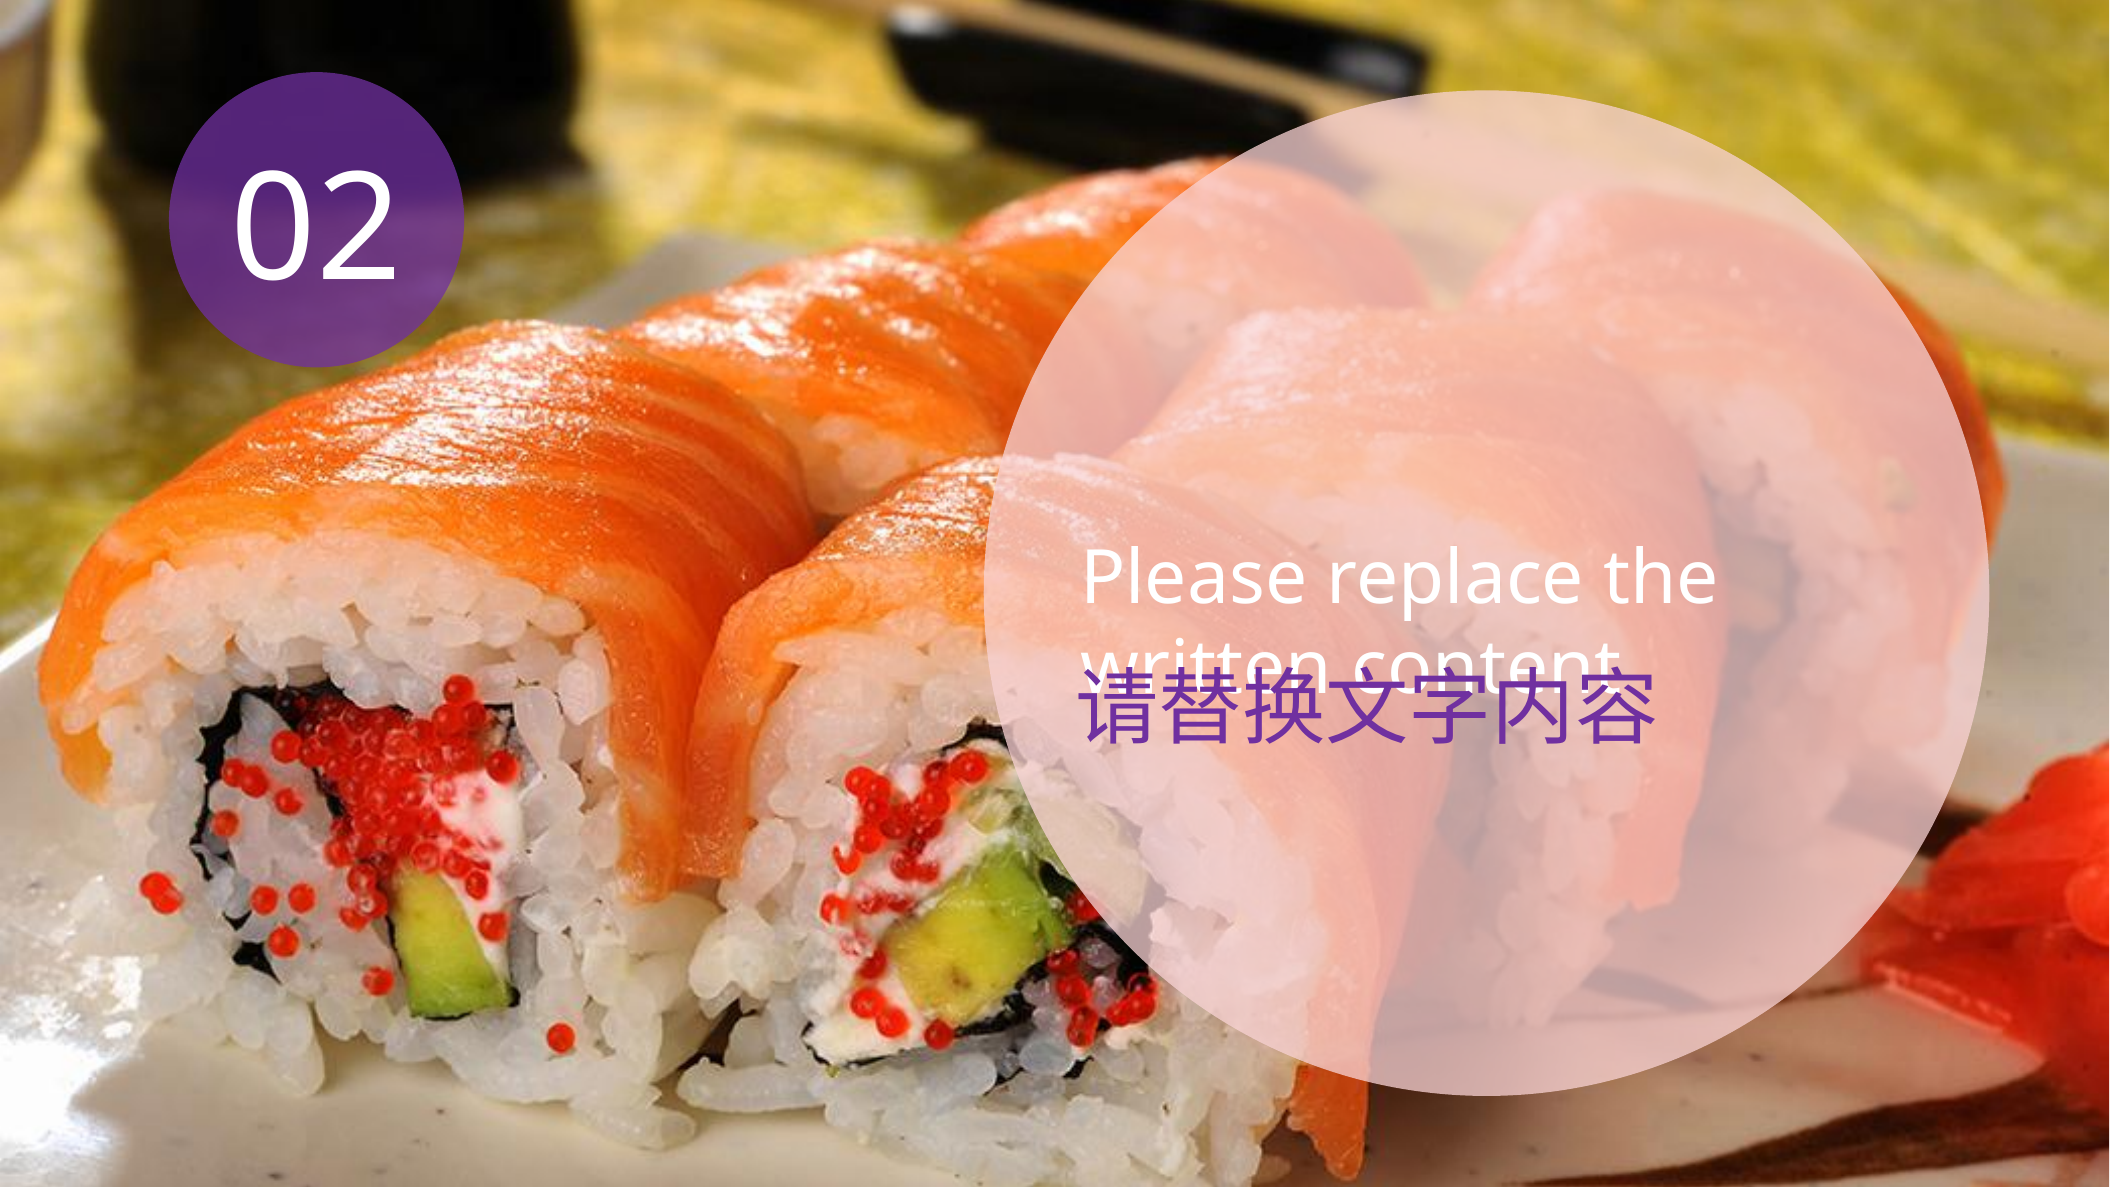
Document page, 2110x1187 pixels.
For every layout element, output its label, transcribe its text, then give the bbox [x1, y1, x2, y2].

text_box Please replace the written content [1065, 521, 1973, 716]
text_box 请替换文字内容 [1033, 627, 1673, 762]
text_box [0, 0, 2110, 1187]
text_box [982, 89, 1991, 1097]
text_box 02 [167, 71, 466, 369]
